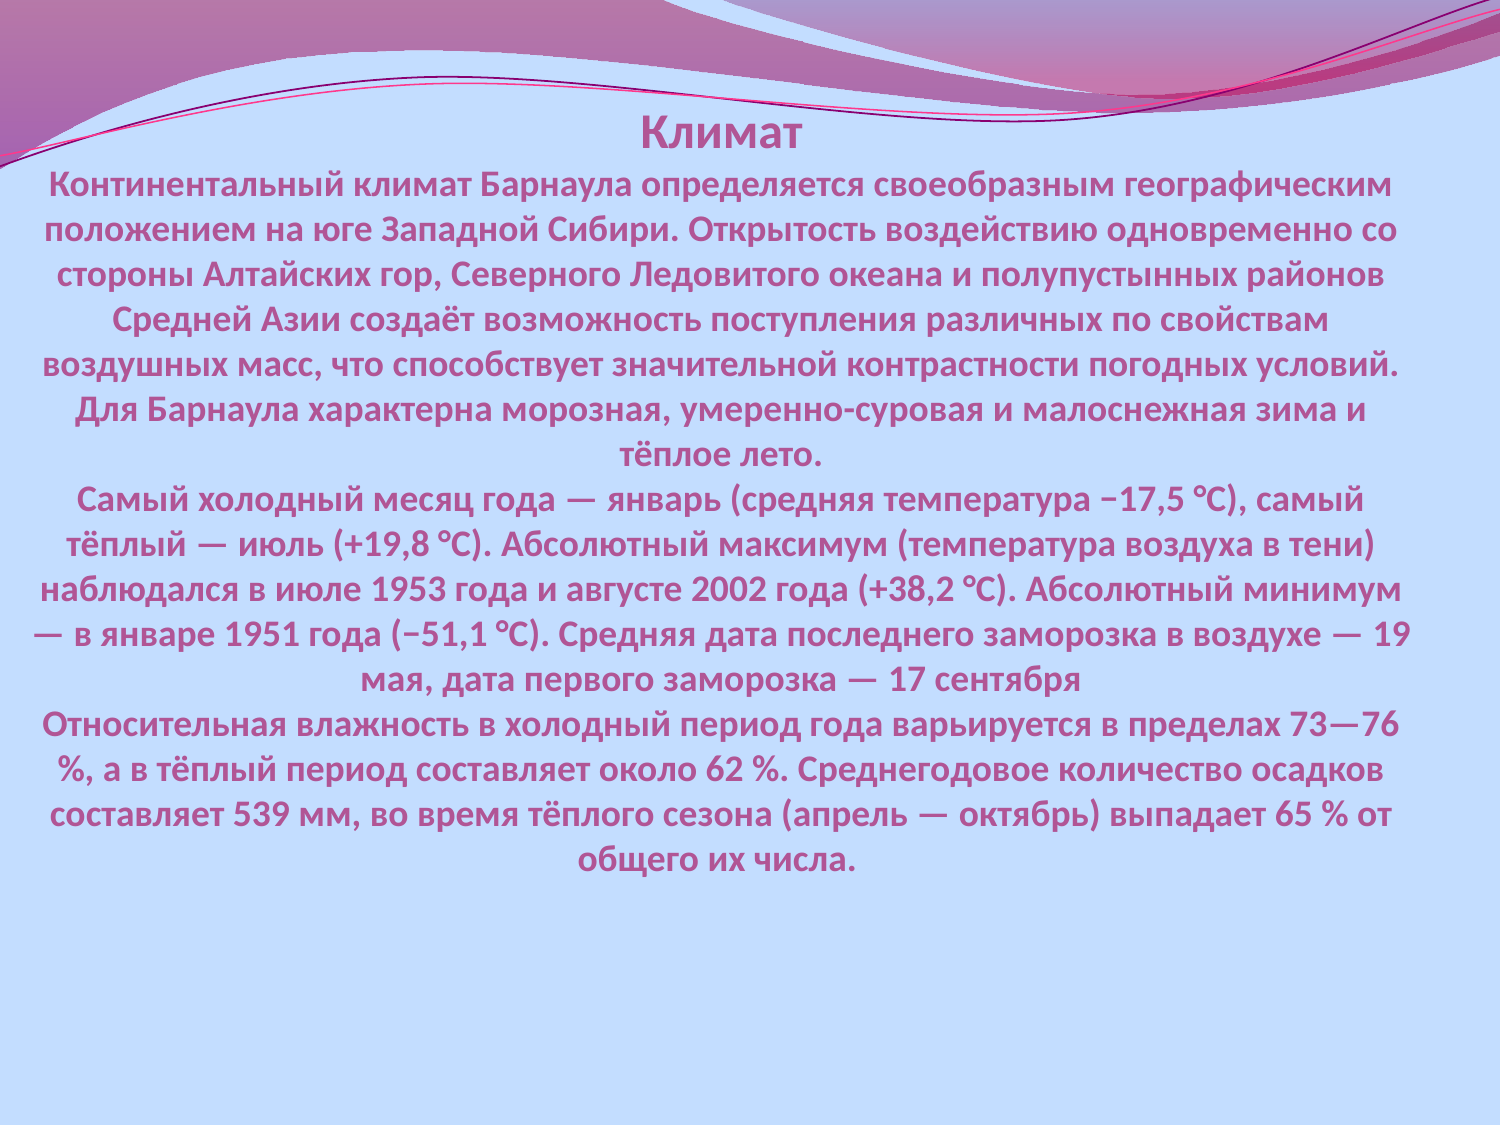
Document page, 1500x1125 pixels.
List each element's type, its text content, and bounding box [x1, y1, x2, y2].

title Климат Континентальный климат Барнаула определяется своеобразным географическим положением на юге Западной Сибири. Открытость воздействию одновременно со стороны Алтайских гор, Северного Ледовитого океана и полупустынных районов Средней Азии создаёт возможность поступления различных по свойствам воздушных масс, что способствует значительной контрастности погодных условий. Для Барнаула характерна морозная, умеренно-суровая и малоснежная зима и тёплое лето. Самый холодный месяц года — январь (средняя температура −17,5 °C), самый тёплый — июль (+19,8 °C). Абсолютный максимум (температура воздуха в тени) наблюдался в июле 1953 года и августе 2002 года (+38,2 °C). Абсолютный минимум — в январе 1951 года (−51,1 °C). Средняя дата последнего заморозка в воздухе — 19 мая, дата первого заморозка — 17 сентября Относительная влажность в холодный период года варьируется в пределах 73—76 %, а в тёплый период составляет около 62 %. Среднегодовое количество осадков составляет 539 мм, во время тёплого сезона (апрель — октябрь) выпадает 65 % от общего их числа. [23, 152, 1423, 879]
